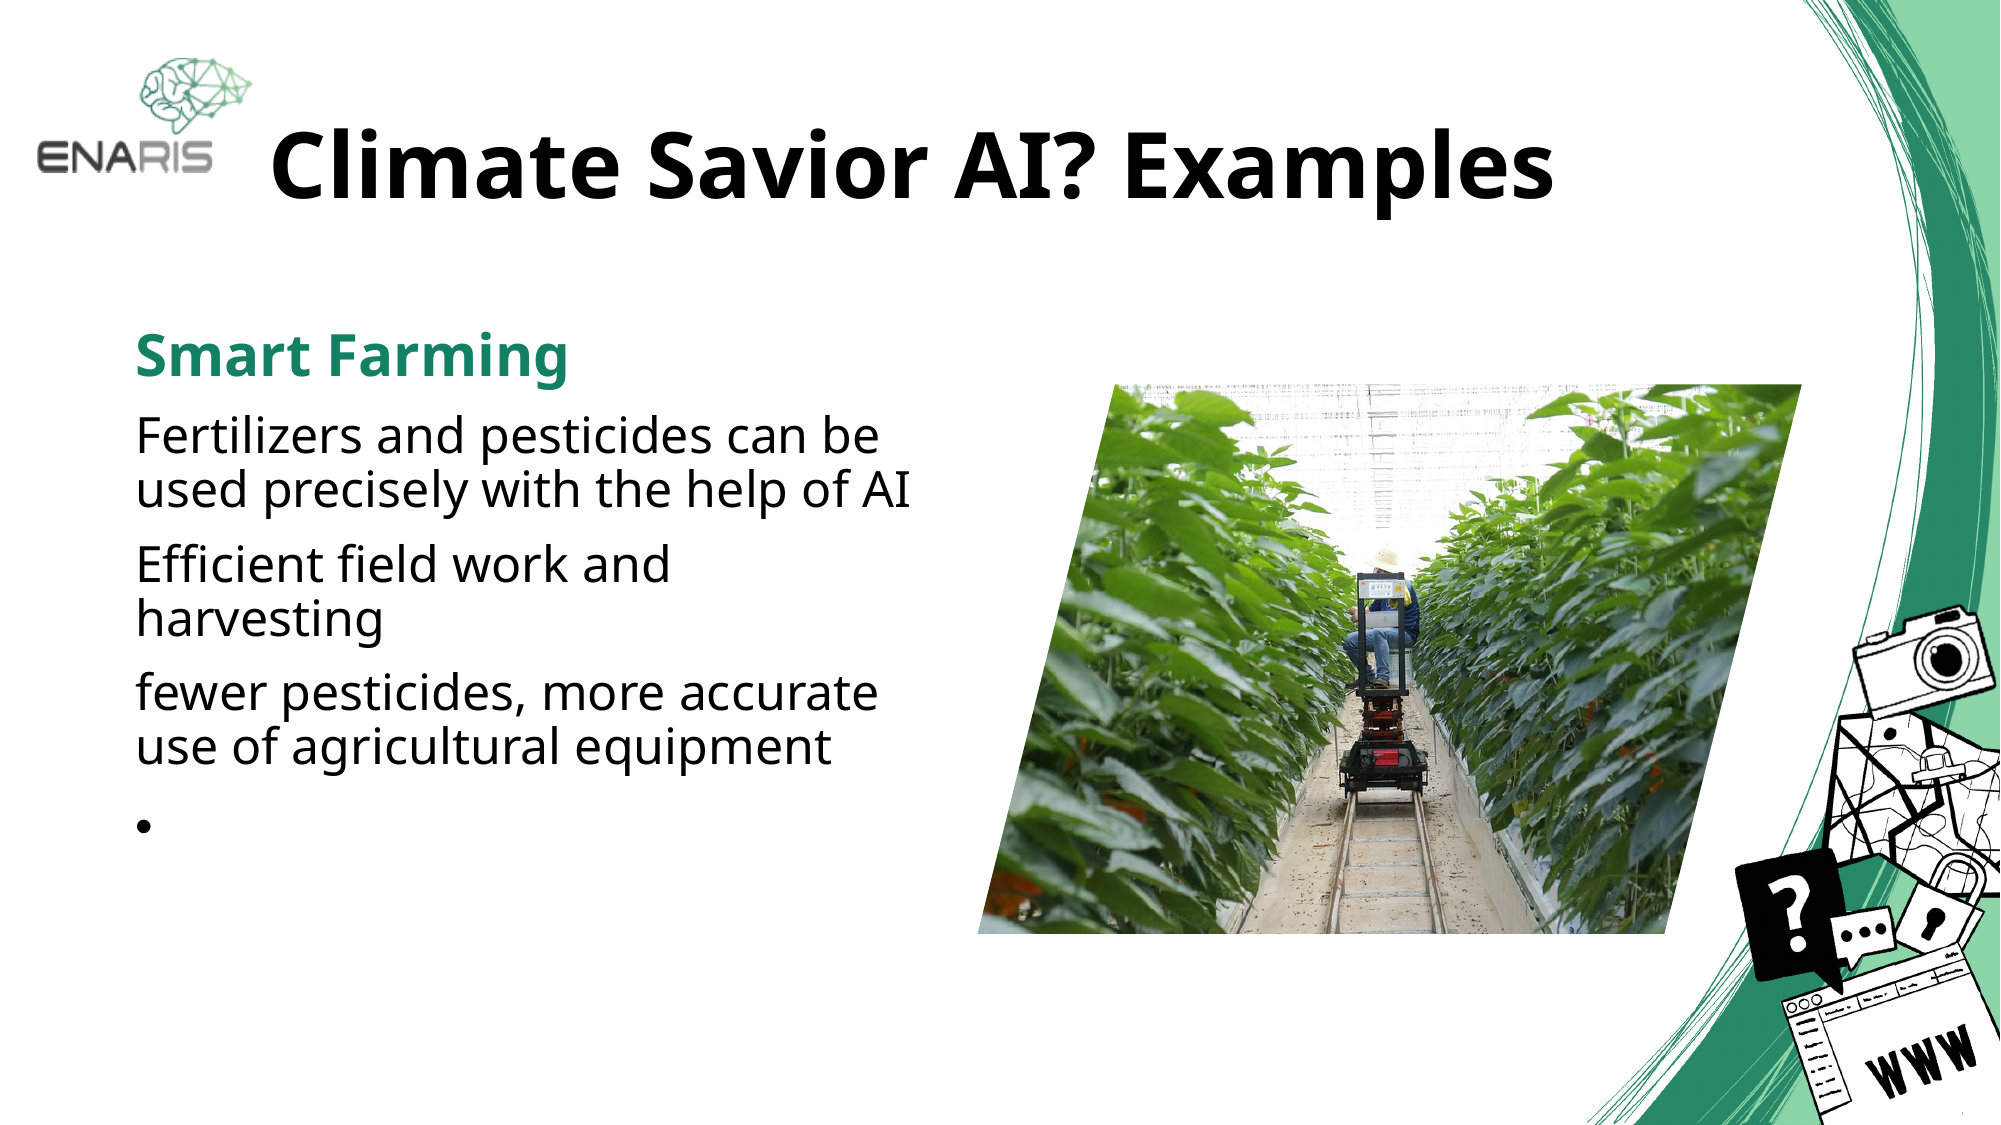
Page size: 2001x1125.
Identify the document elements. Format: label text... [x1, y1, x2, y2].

picture [37, 58, 254, 173]
list Smart Farming Fertilizers and pesticides can be used precisely with the help of AI Efficient field work and harvesting fewer pesticides, more accurate use of agricultural equipment [120, 318, 928, 1000]
picture [408, 0, 2000, 1125]
title Climate Savior AI? Examples [253, 59, 1863, 278]
